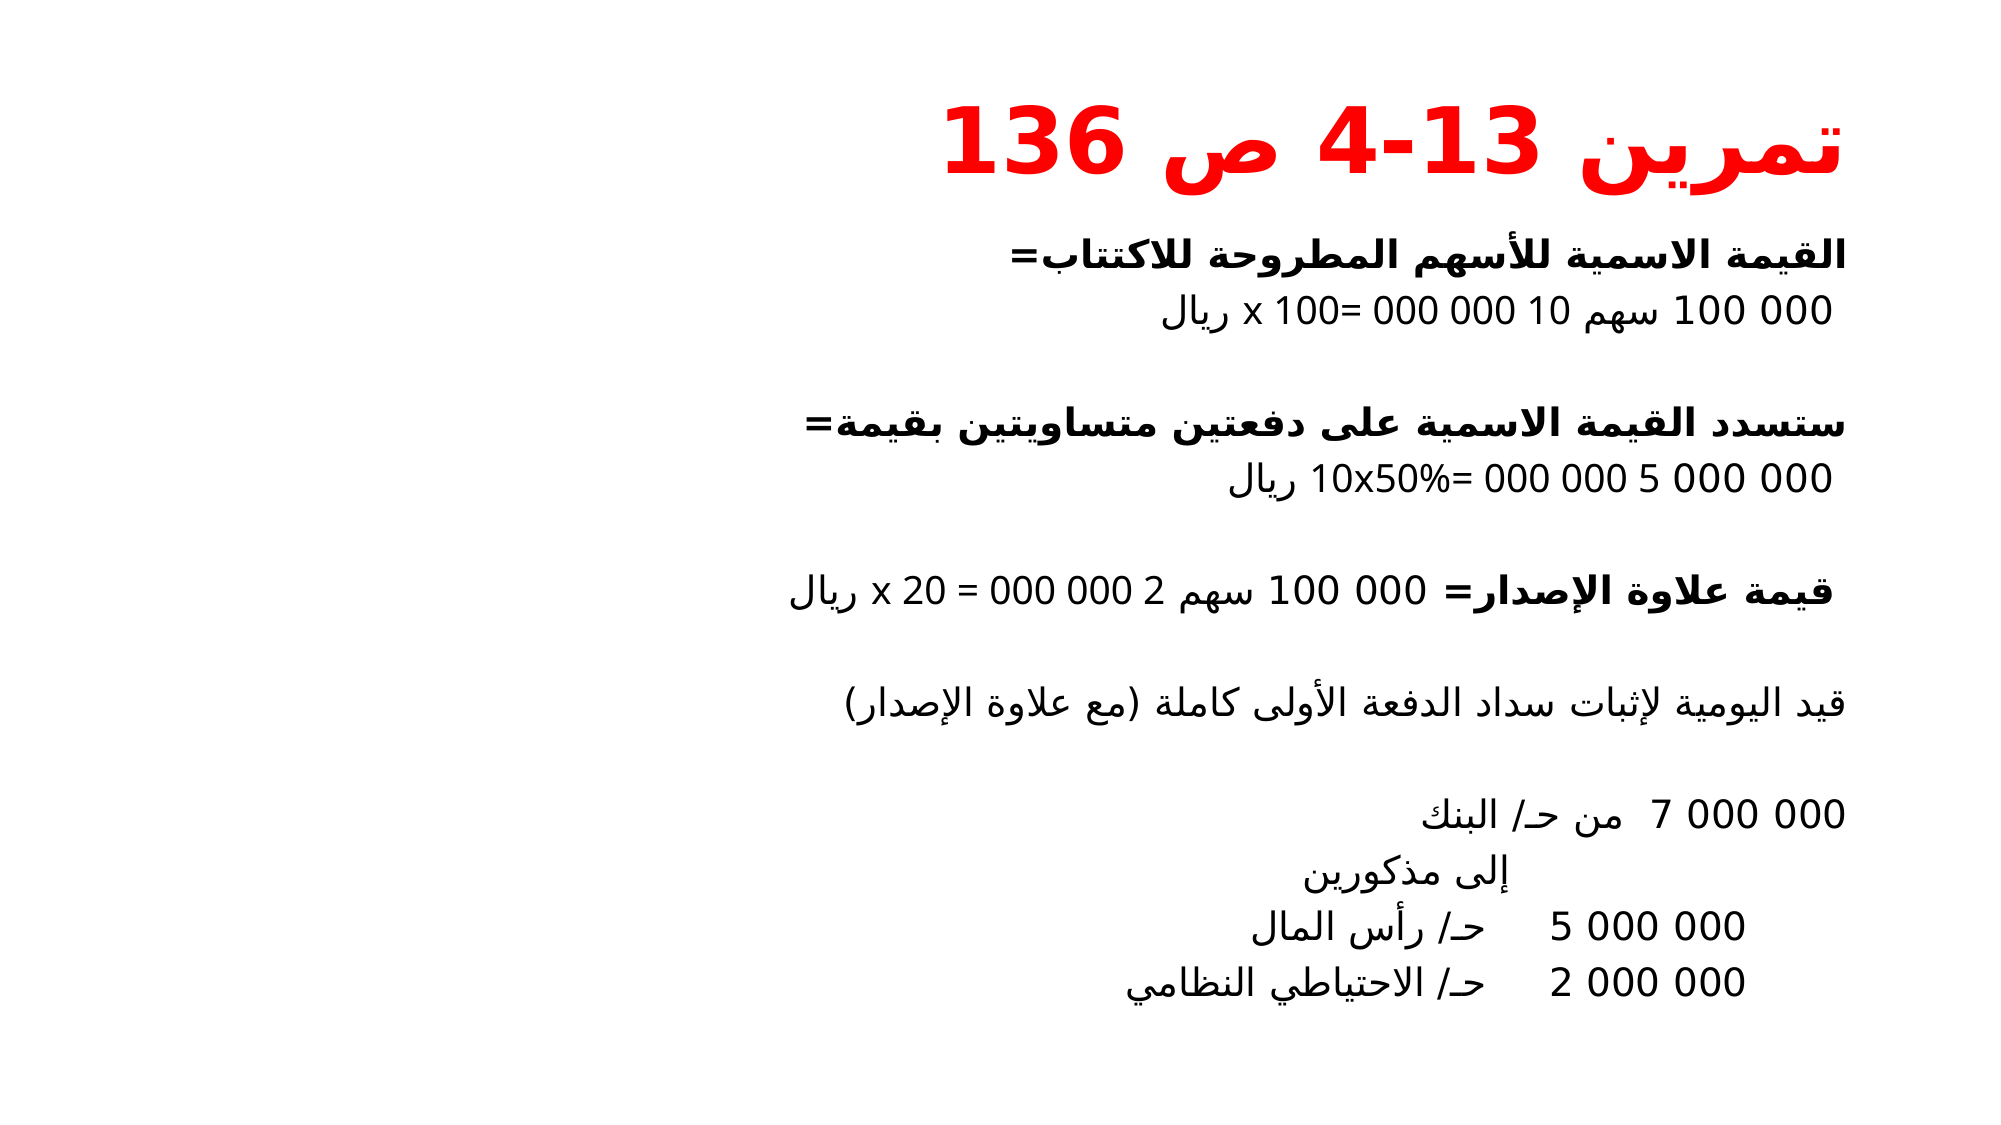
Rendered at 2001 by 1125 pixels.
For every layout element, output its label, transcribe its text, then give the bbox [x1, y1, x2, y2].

title تمرين 13-4 ص 136 [137, 59, 1863, 227]
list القيمة الاسمية للأسهم المطروحة للاكتتاب= 000 100 سهم x 100= 000 000 10 ريال ستسدد القيمة الاسمية على دفعتين متساويتين بقيمة= 000 000 10x50%= 000 000 5 ريال قيمة علاوة الإصدار= 000 100 سهم x 20 = 000 000 2 ريال قيد اليومية لإثبات سداد الدفعة الأولى كاملة (مع علاوة الإصدار) 000 000 7 من حـ/ البنك إلى مذكورين 000 000 5 حـ/ رأس المال 000 000 2 حـ/ الاحتياطي النظامي [137, 227, 1863, 1014]
